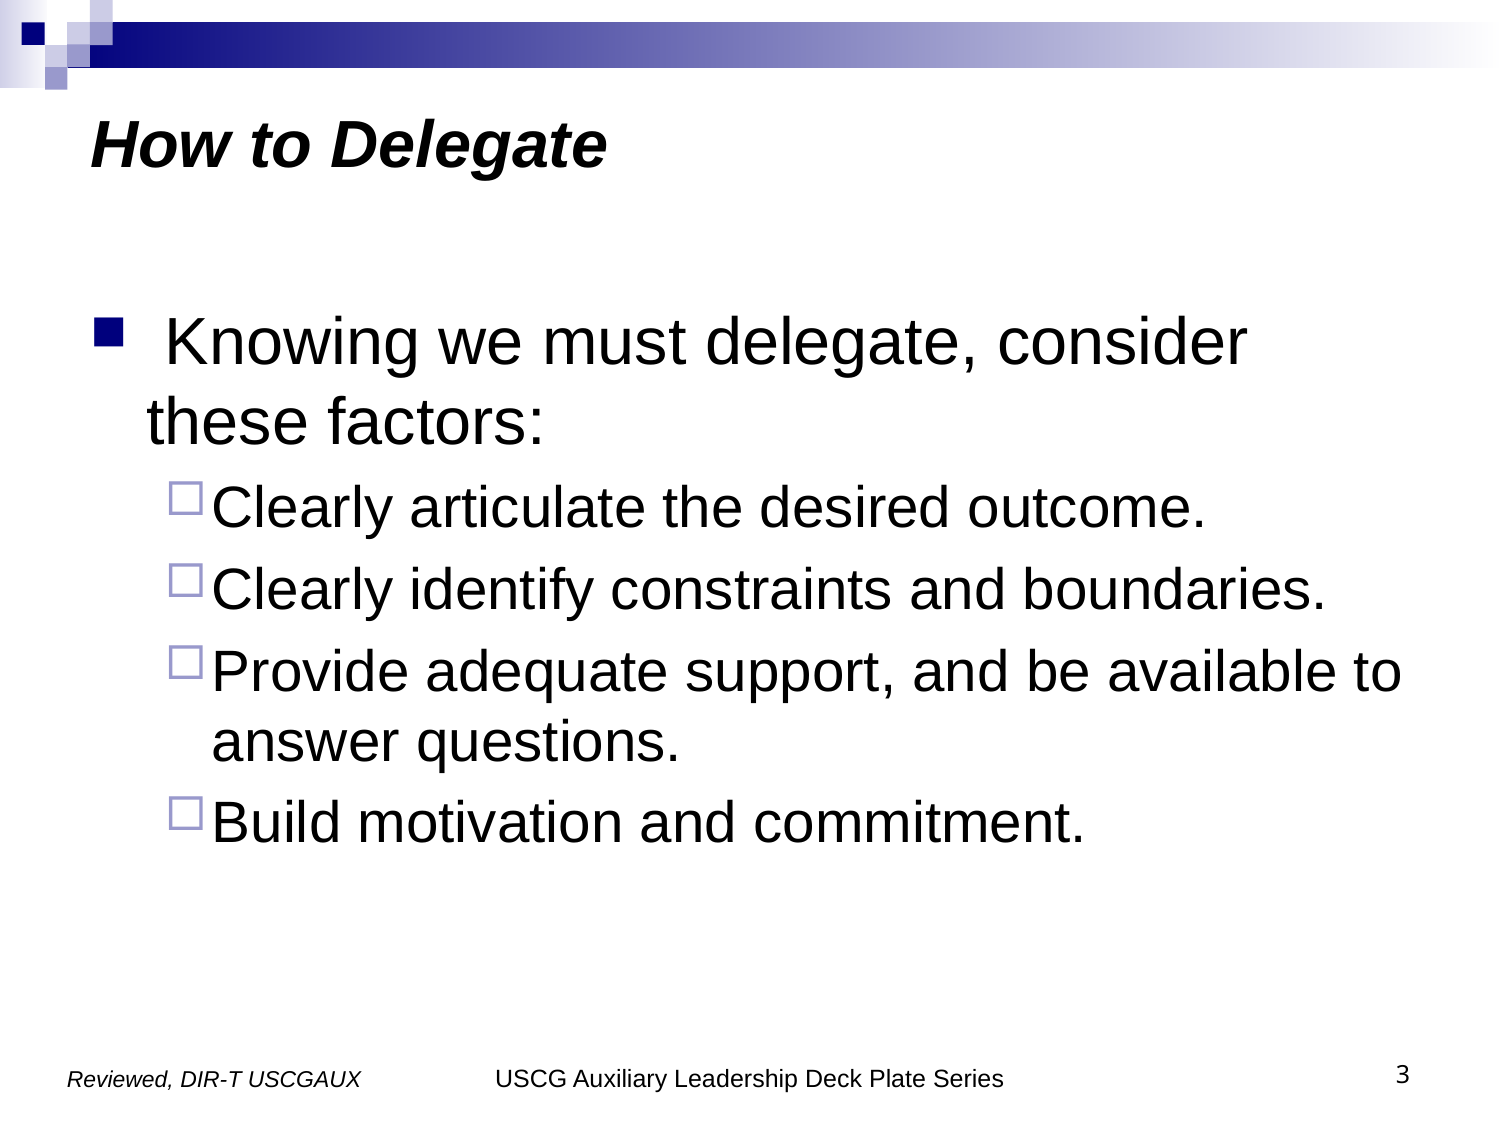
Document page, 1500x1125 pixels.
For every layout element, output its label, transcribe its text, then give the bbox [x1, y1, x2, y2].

footer USCG Auxiliary Leadership Deck Plate Series [456, 1056, 1044, 1100]
title How to Delegate [75, 75, 1425, 207]
slide_number 3 [1074, 1025, 1425, 1100]
text_box Reviewed, DIR-T USCGAUX [52, 1057, 377, 1100]
list Knowing we must delegate, consider these factors: Clearly articulate the desired outcome. Clearly identify constraints and boundaries. Provide adequate support, and be available to answer questions. Build motivation and commitment. [75, 290, 1425, 928]
